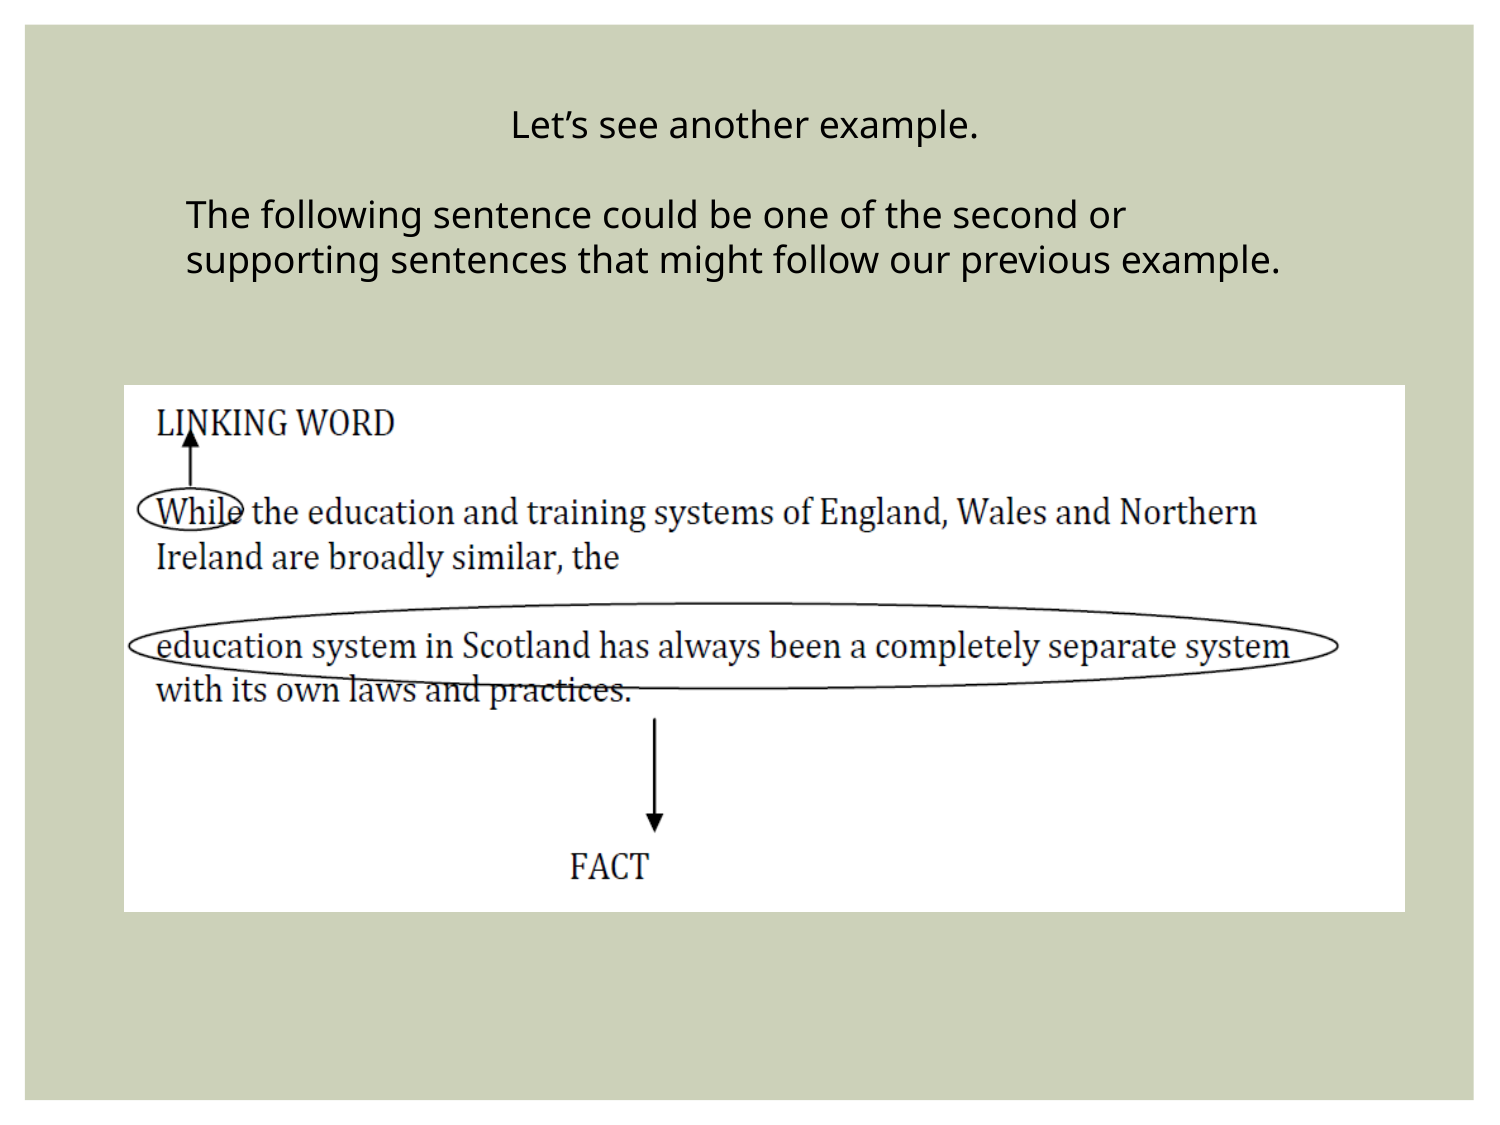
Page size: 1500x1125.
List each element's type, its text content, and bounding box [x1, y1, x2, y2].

picture [124, 385, 1406, 912]
text_box Let’s see another example. The following sentence could be one of the second or supporting sentences that might follow our previous example. [171, 93, 1329, 289]
